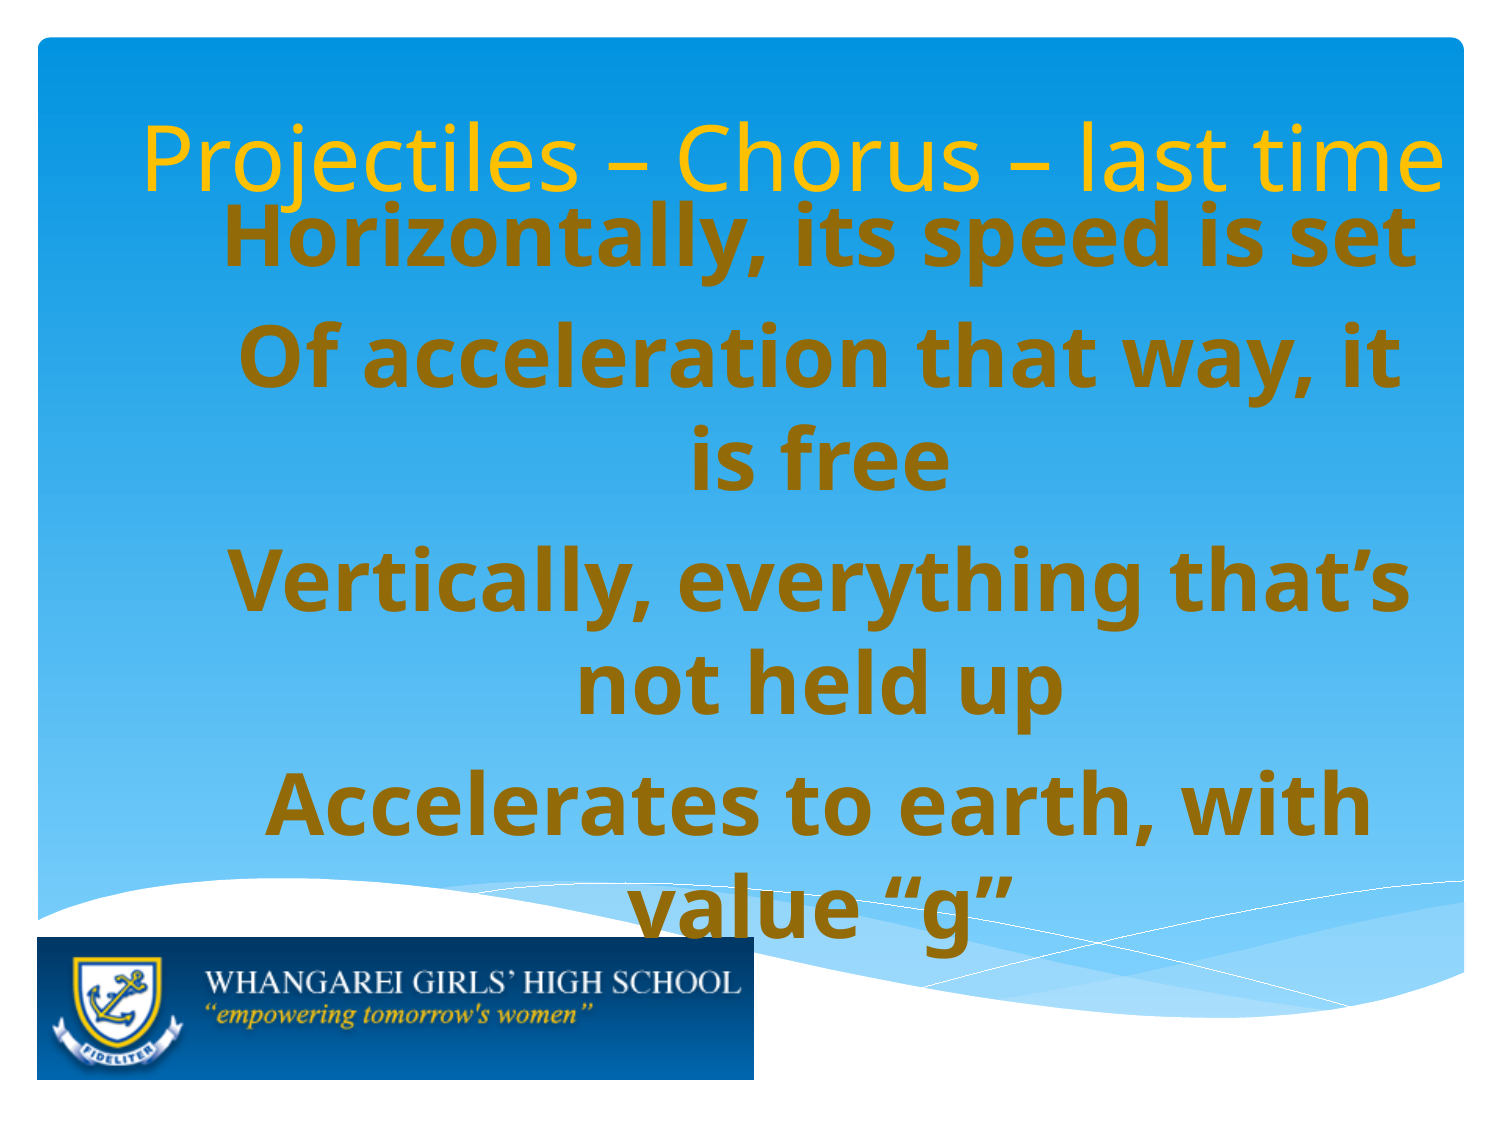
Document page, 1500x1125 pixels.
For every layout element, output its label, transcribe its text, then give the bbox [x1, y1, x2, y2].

picture [37, 937, 754, 1080]
text_box Projectiles – Chorus – last time [87, 0, 1500, 218]
text_box Horizontally, its speed is set Of acceleration that way, it is free Vertically, everything that’s not held up Accelerates to earth, with value “g” [194, 172, 1447, 1024]
